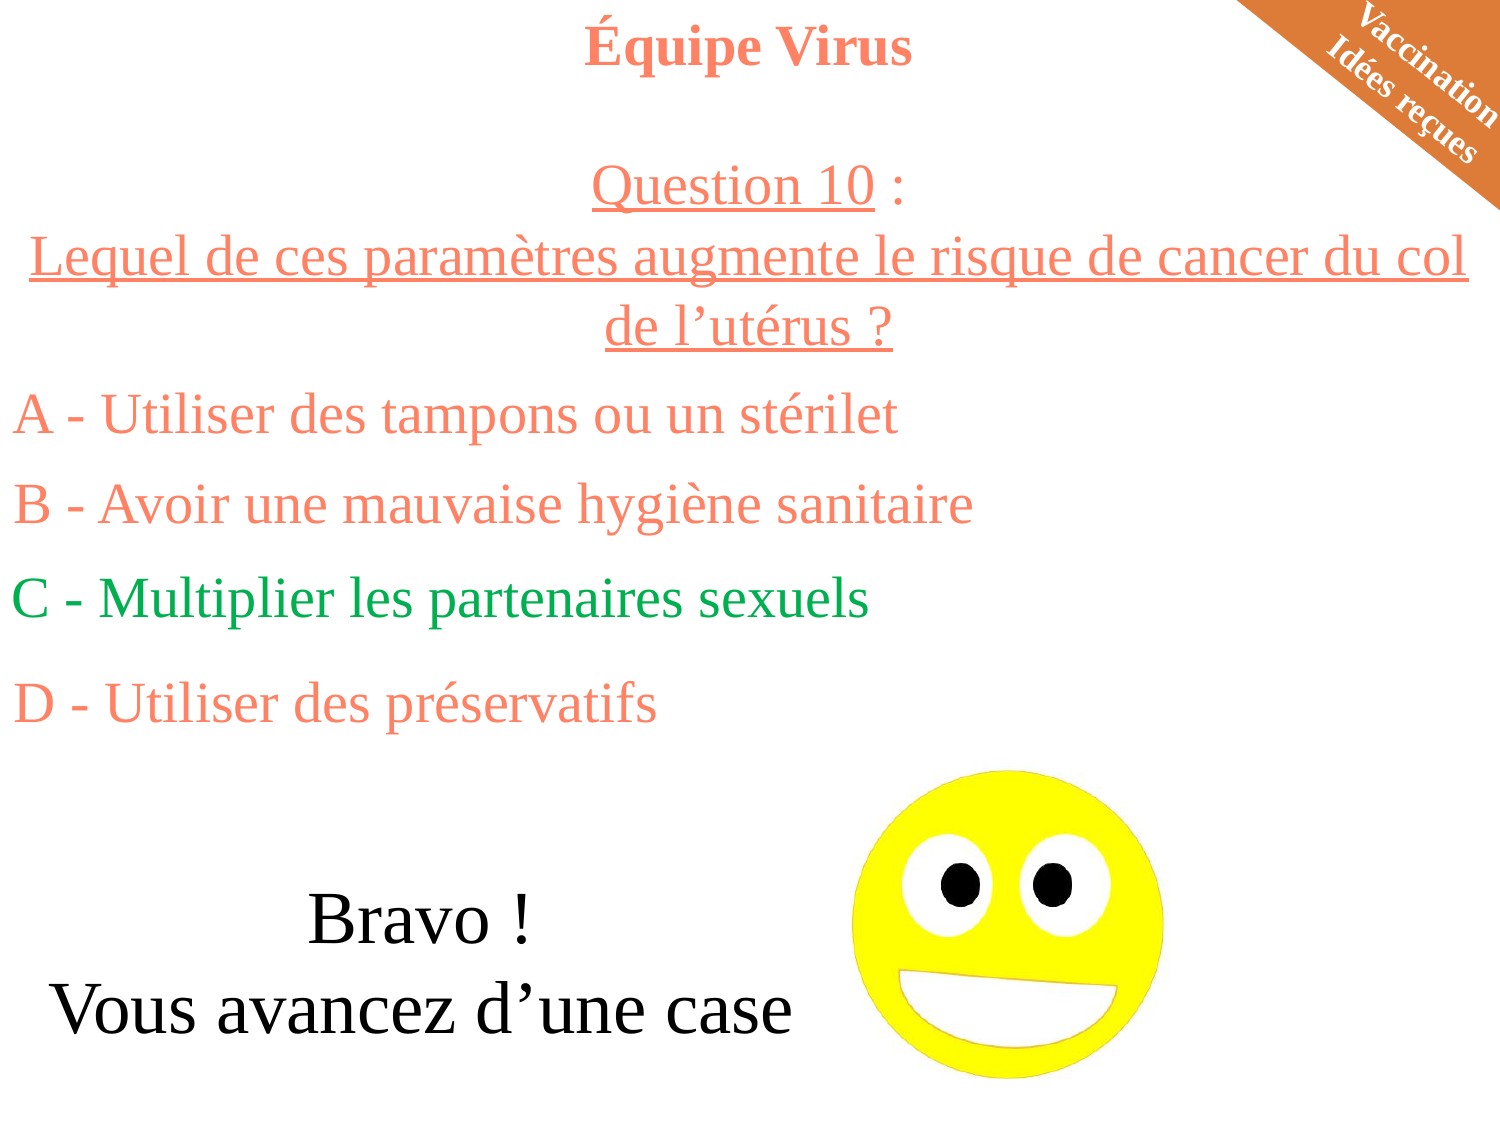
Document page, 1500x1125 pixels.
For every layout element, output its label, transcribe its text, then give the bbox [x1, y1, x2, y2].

text_box A - Utiliser des tampons ou un stérilet [0, 367, 1499, 453]
text_box Équipe Virus Question 10 : Lequel de ces paramètres augmente le risque de cancer du col de l’utérus ? [0, 0, 1499, 364]
picture [844, 762, 1171, 1088]
text_box [1233, 0, 1500, 214]
text_box D - Utiliser des préservatifs [0, 656, 1500, 742]
text_box Bravo ! Vous avancez d’une case [33, 860, 810, 1056]
text_box C - Multiplier les partenaires sexuels [0, 552, 1497, 637]
text_box B - Avoir une mauvaise hygiène sanitaire [0, 457, 1499, 543]
text_box Vaccination Idées reçues [1305, 0, 1500, 210]
